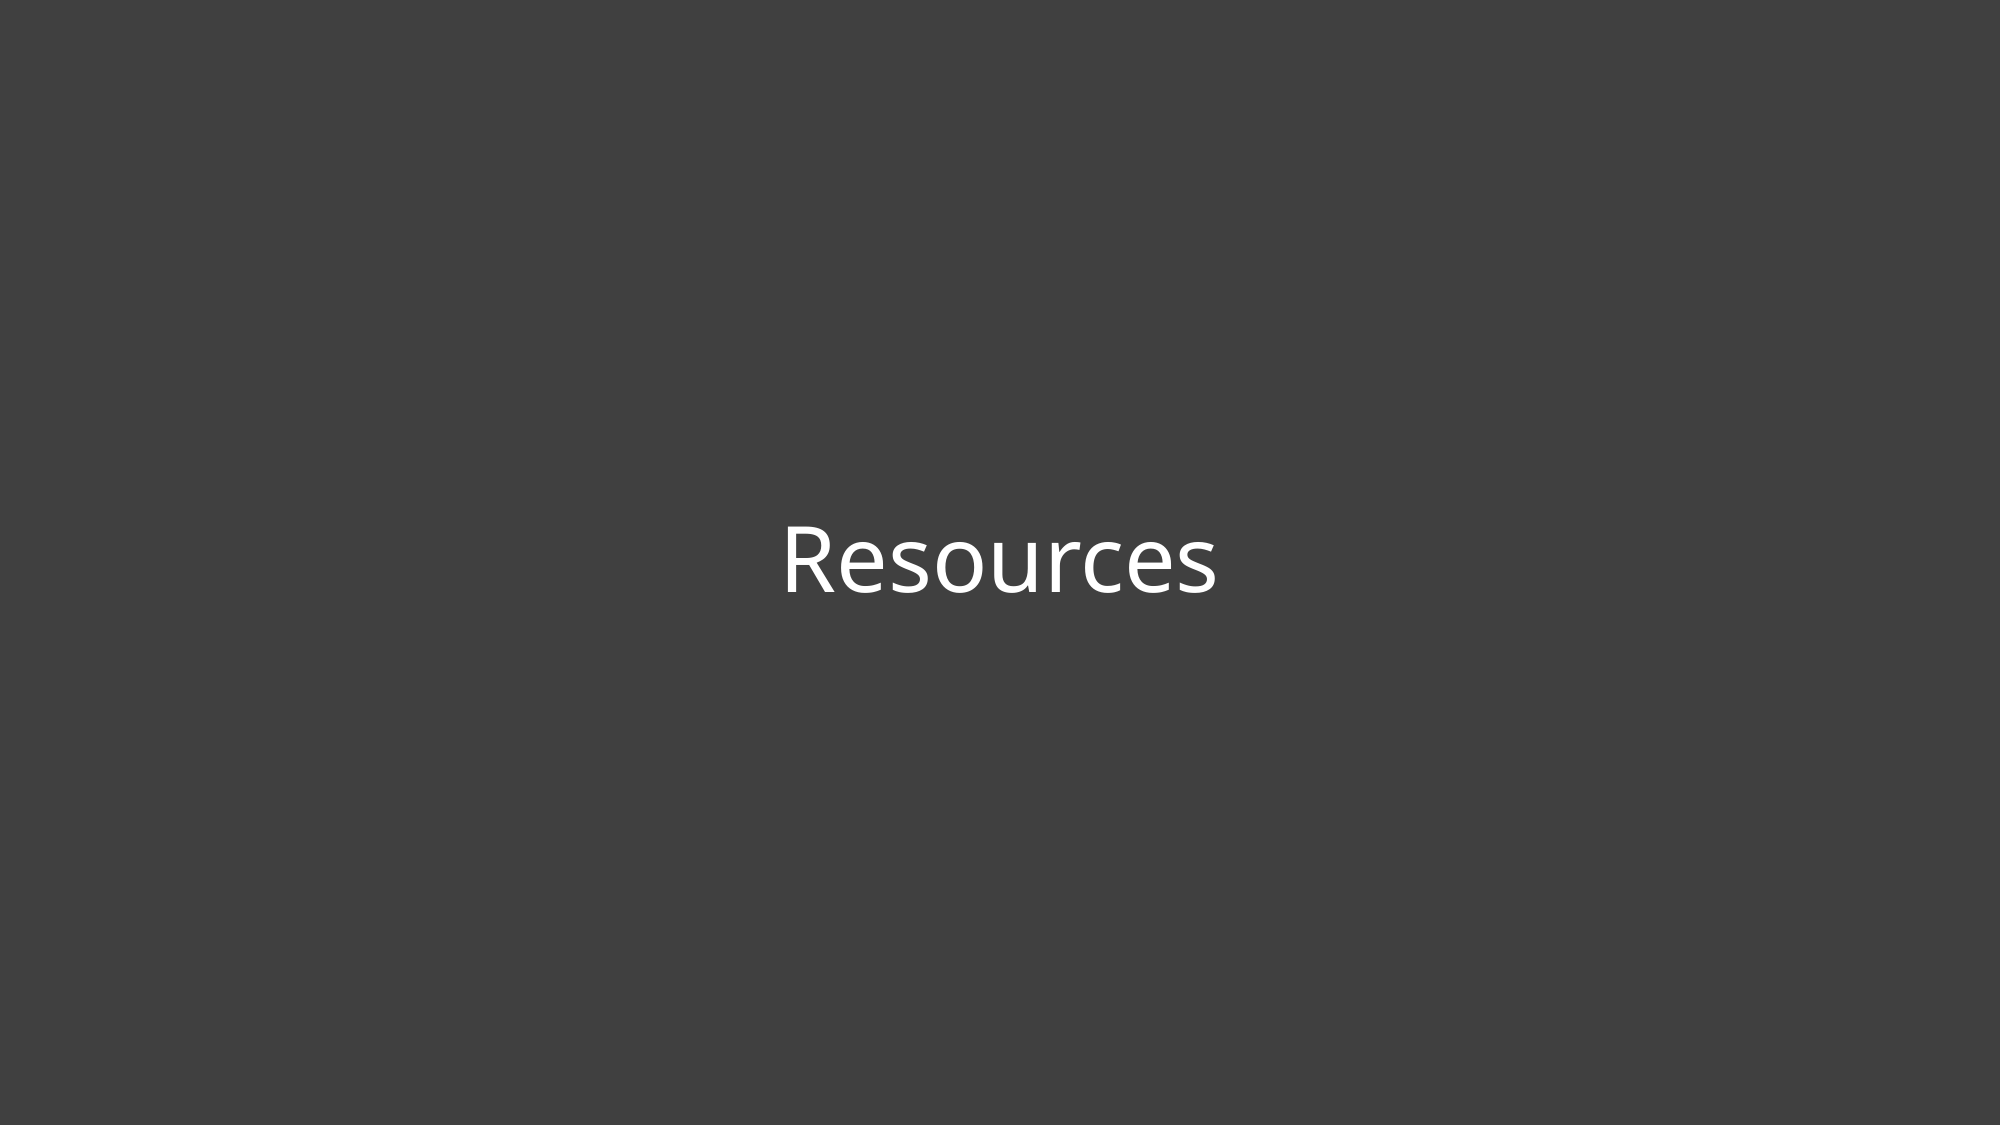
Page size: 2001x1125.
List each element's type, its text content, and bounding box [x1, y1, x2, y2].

title Resources [249, 479, 1750, 646]
